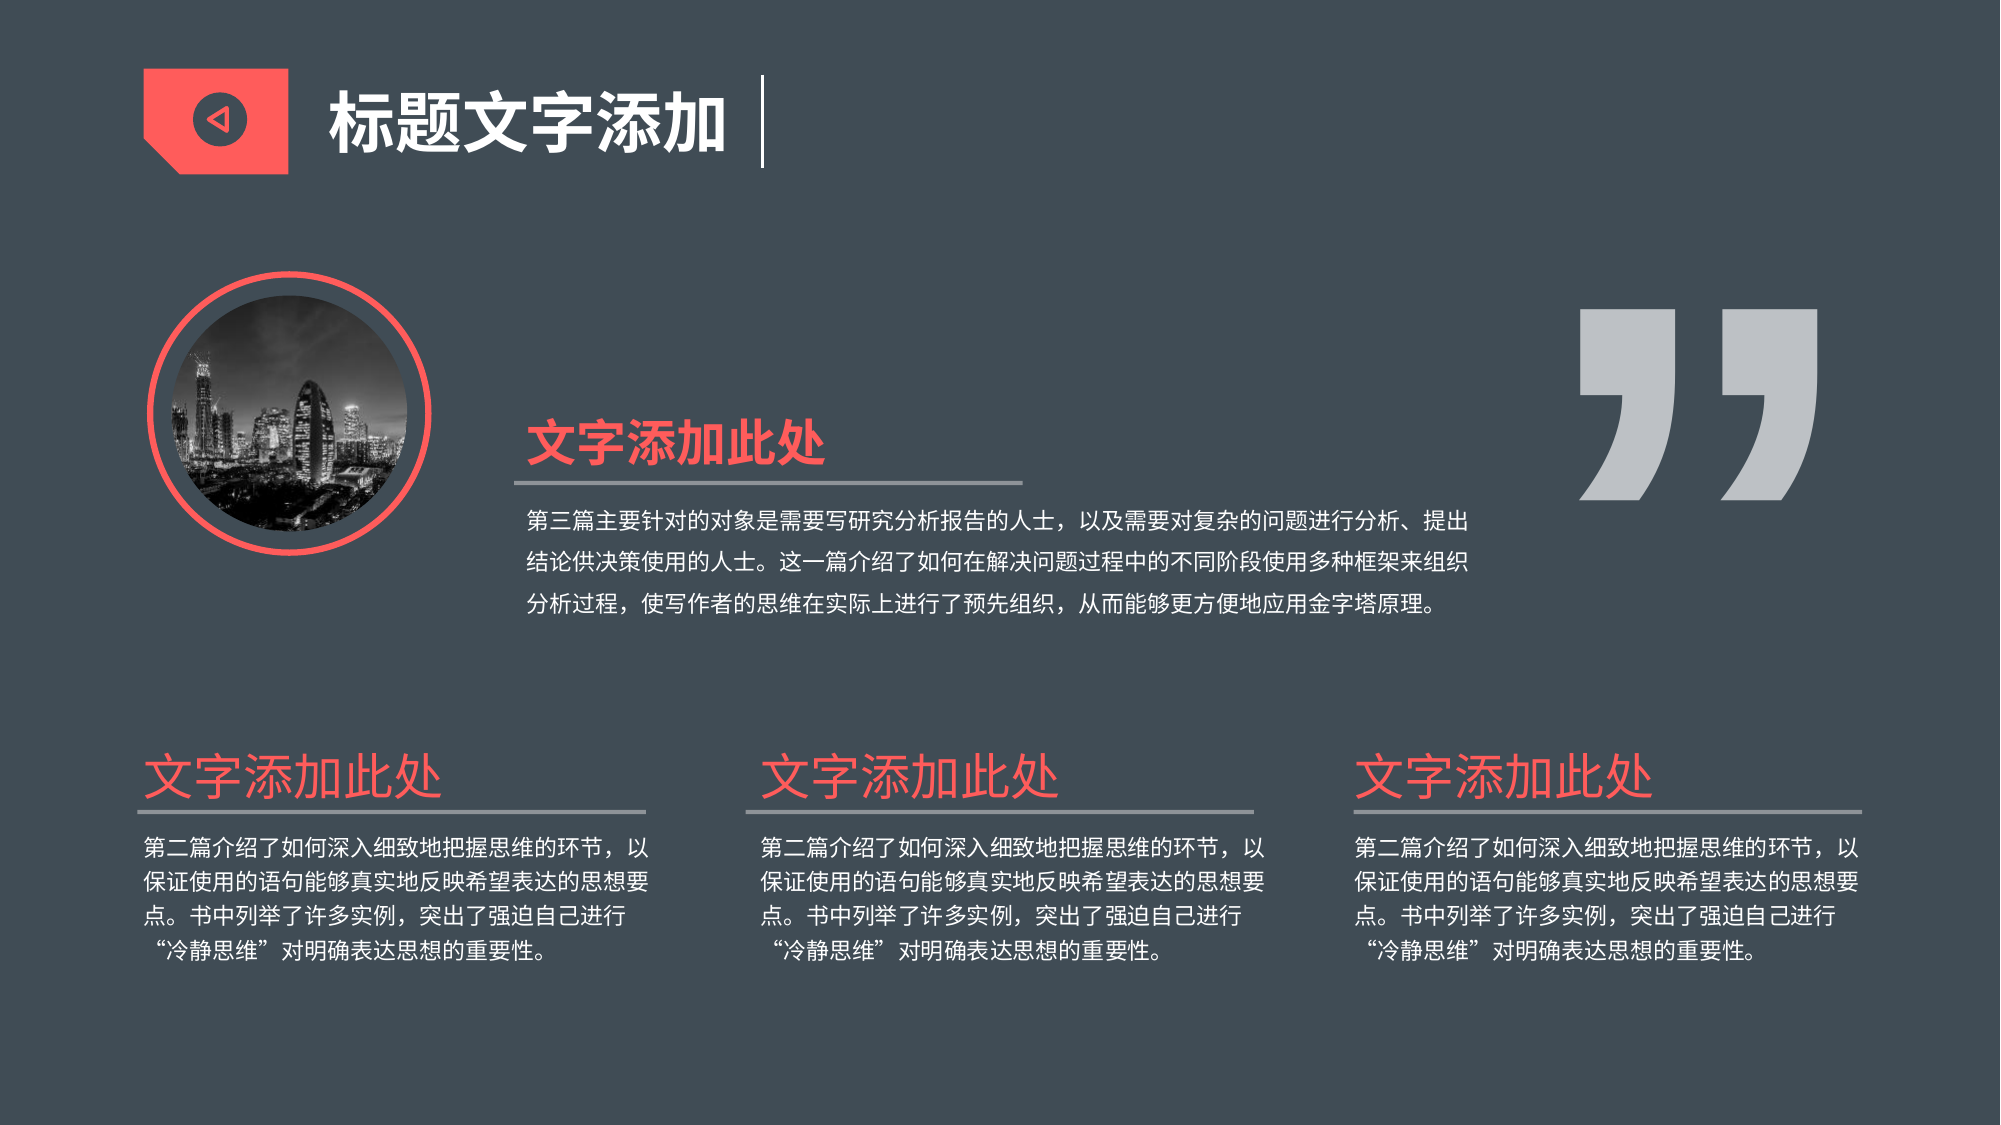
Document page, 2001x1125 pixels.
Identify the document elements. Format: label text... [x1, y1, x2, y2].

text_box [128, 729, 673, 971]
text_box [143, 68, 763, 175]
text_box [216, 532, 363, 553]
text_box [1339, 729, 1884, 971]
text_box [745, 729, 1290, 971]
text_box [512, 396, 1502, 622]
text_box [216, 274, 363, 295]
picture [171, 295, 408, 532]
text_box ” [1523, 92, 1875, 729]
text_box [150, 340, 171, 487]
text_box [408, 341, 429, 486]
